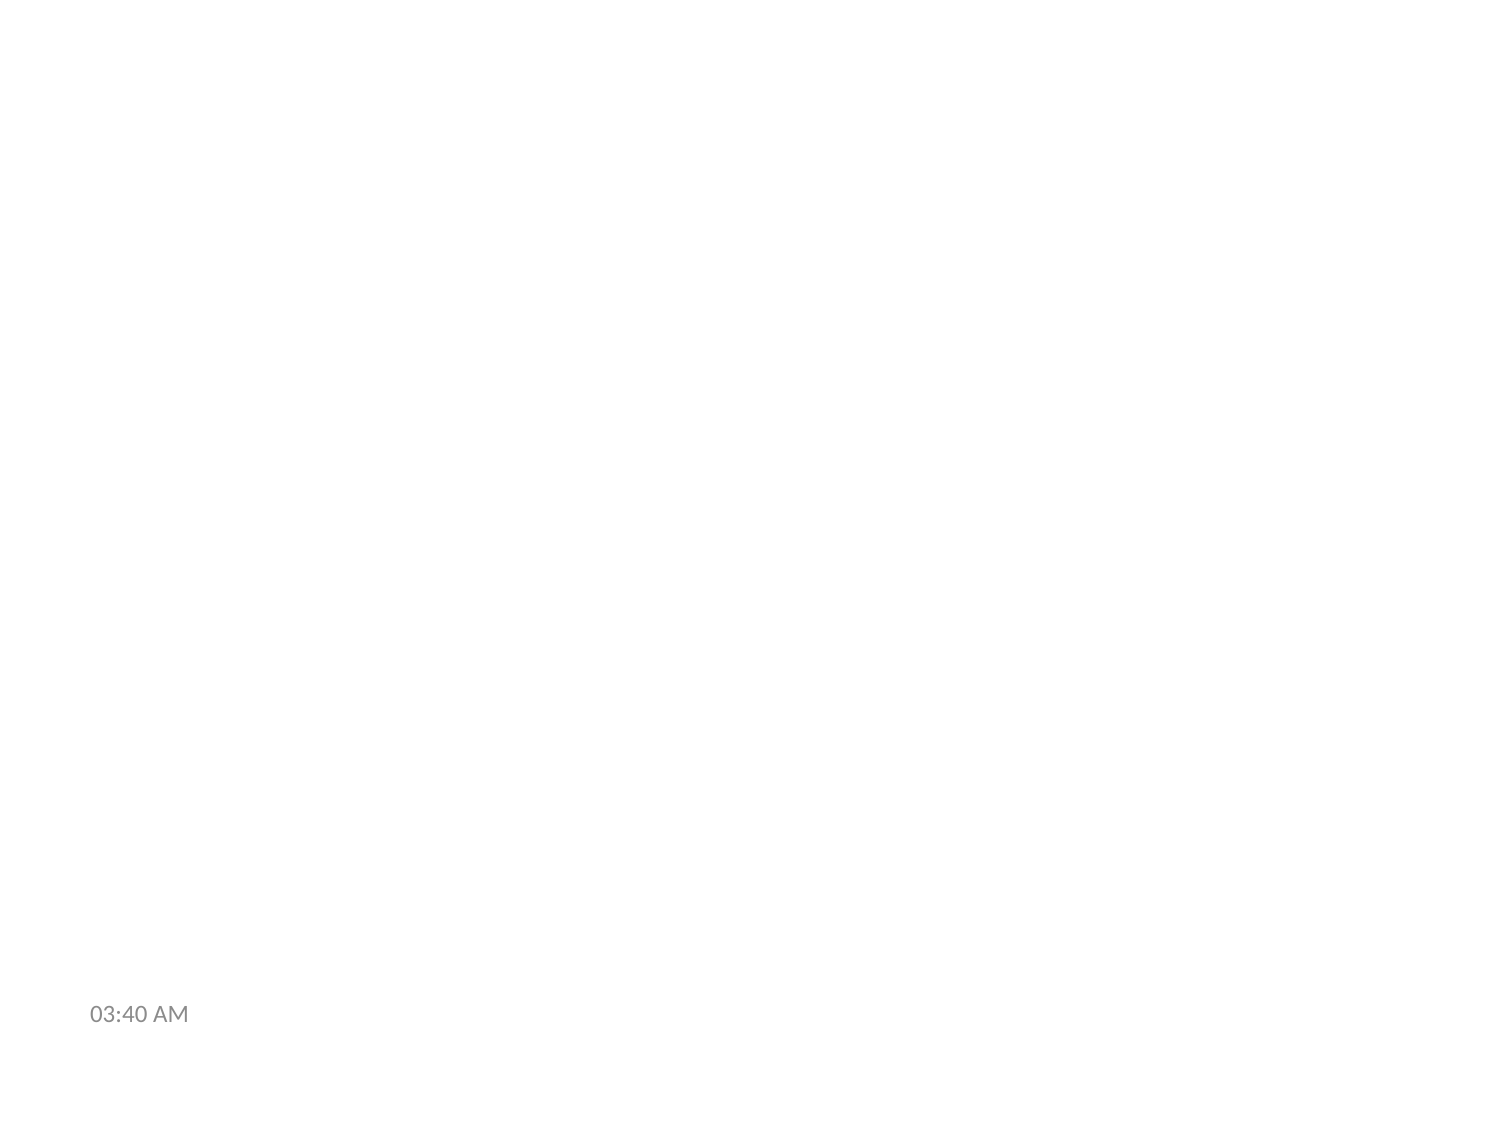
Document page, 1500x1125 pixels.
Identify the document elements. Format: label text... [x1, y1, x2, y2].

text_box 3:35 PM [75, 982, 425, 1043]
